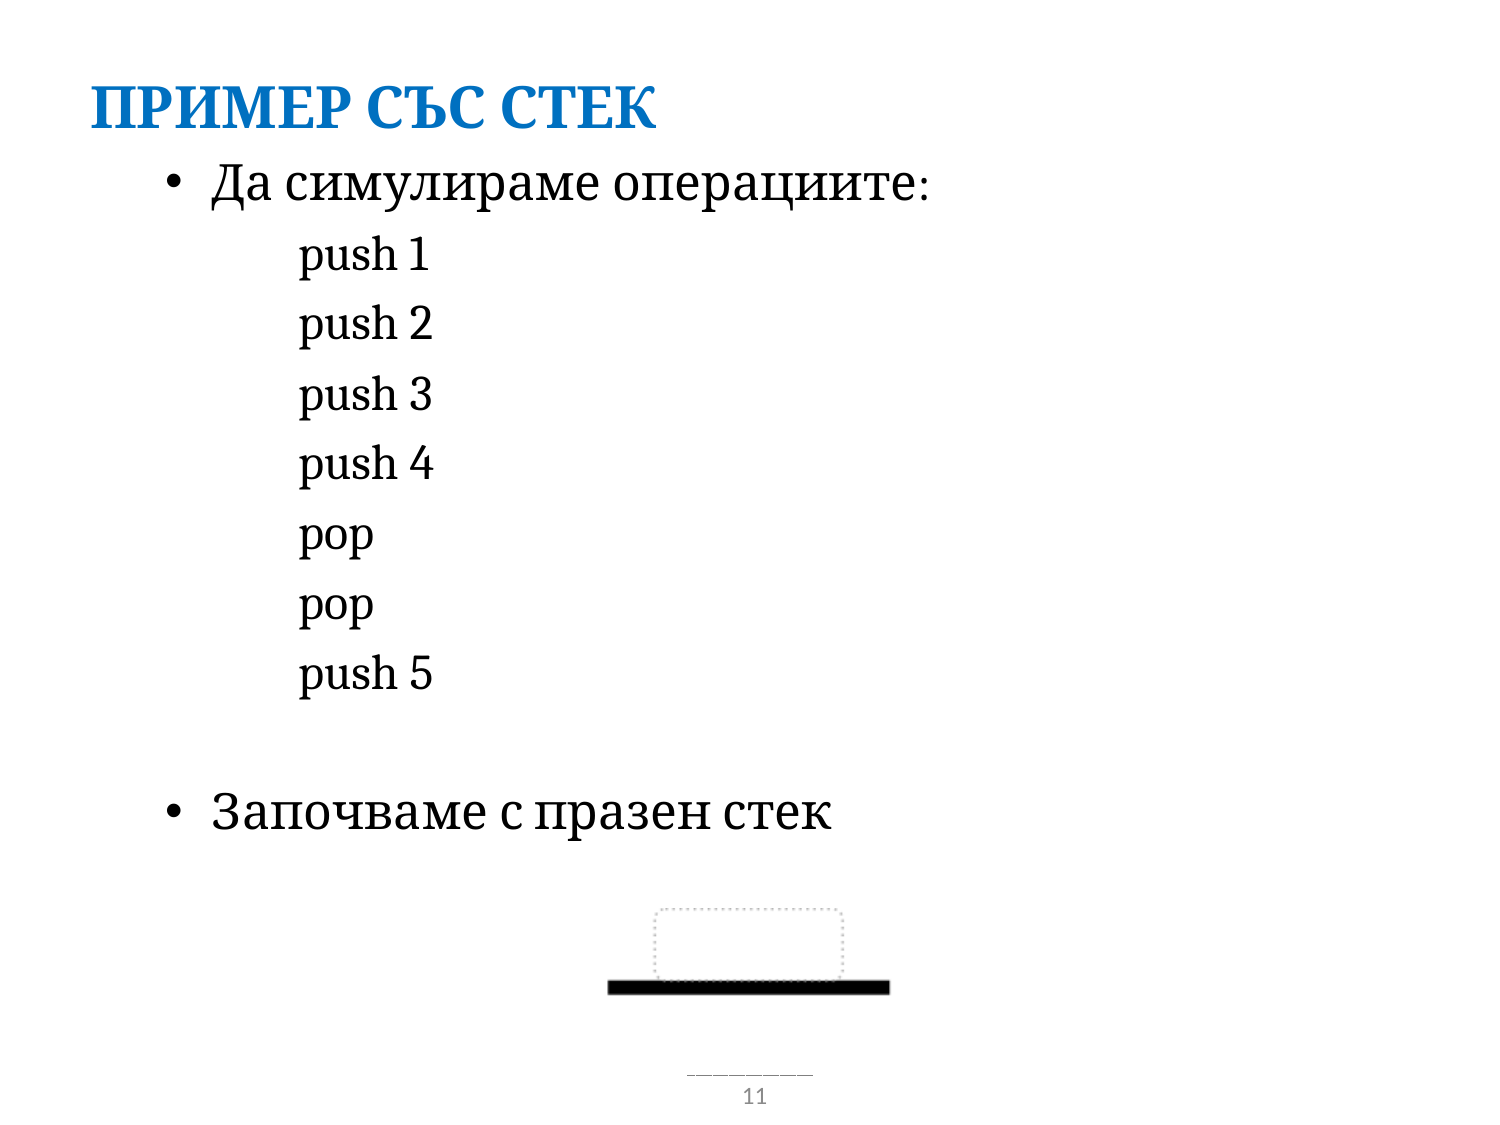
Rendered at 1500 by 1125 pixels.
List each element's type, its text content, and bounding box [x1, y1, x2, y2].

list Пример със стек Да симулираме операциите: push 1 push 2 push 3 push 4 pop pop push 5 Започваме с празен стек [75, 62, 1450, 1063]
picture [599, 908, 899, 997]
slide_number 11 [579, 1065, 930, 1125]
